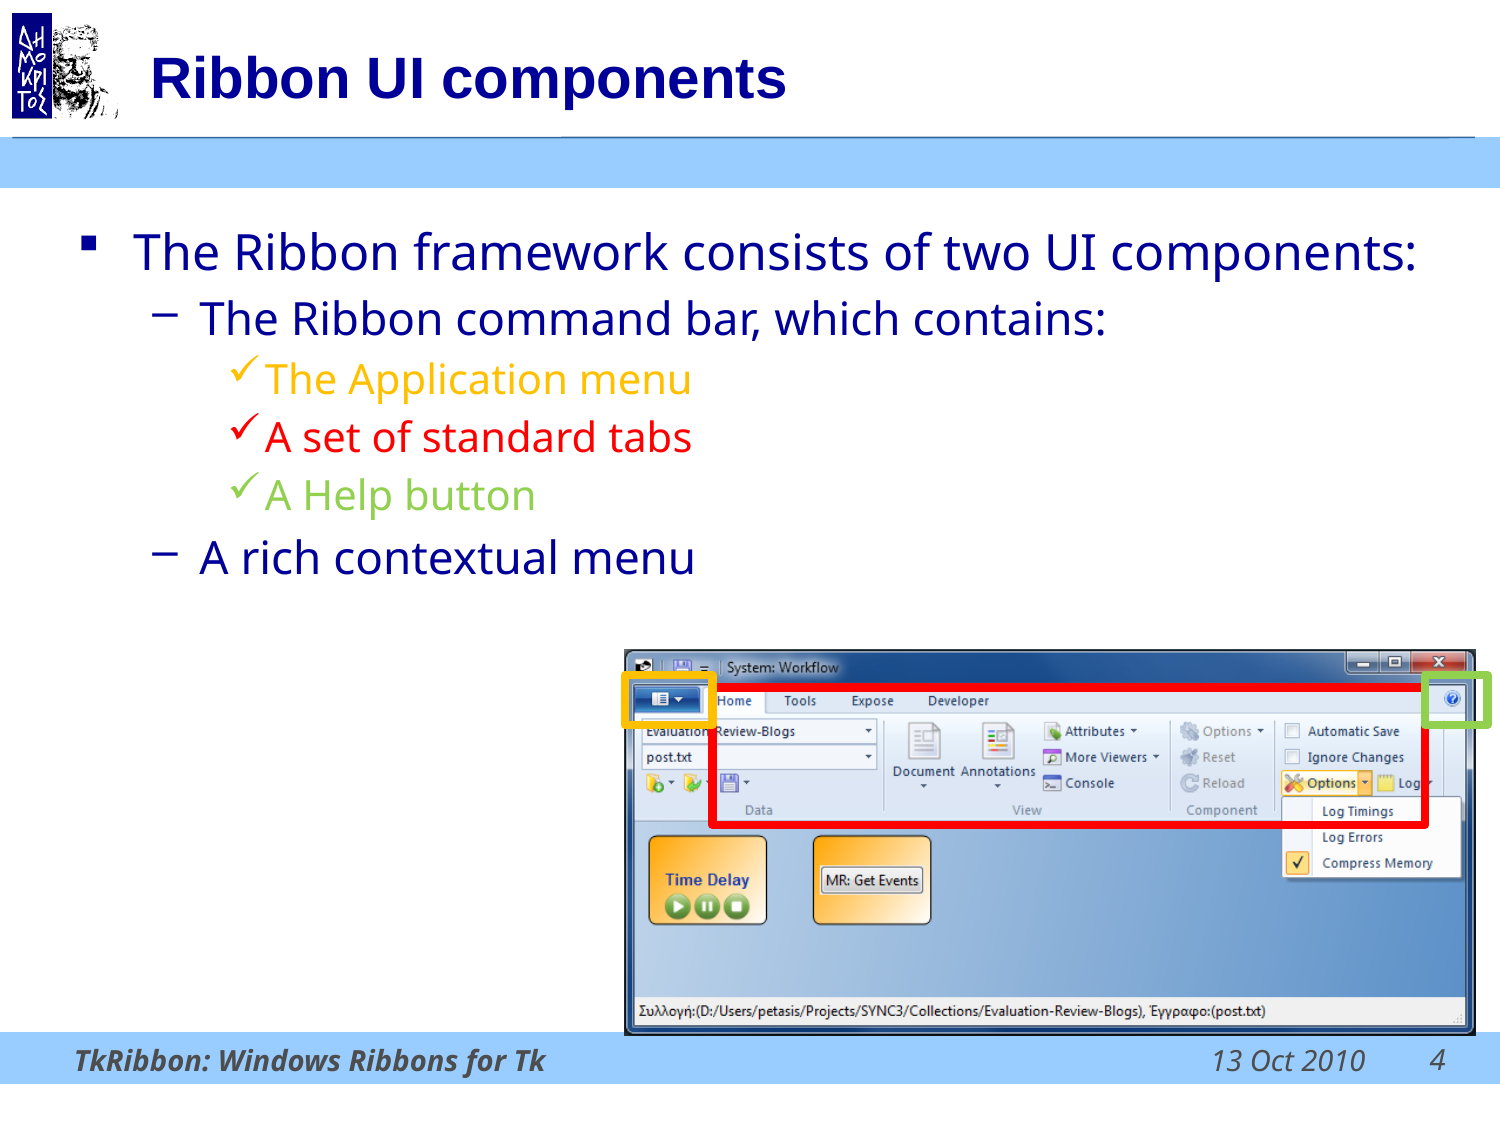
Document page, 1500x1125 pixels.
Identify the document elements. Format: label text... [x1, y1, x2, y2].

footer TkRibbon: Windows Ribbons for Tk [58, 1034, 1190, 1086]
picture [624, 649, 1477, 1036]
picture [11, 13, 118, 120]
list The Ribbon framework consists of two UI components: The Ribbon command bar, which contains: The Application menu A set of standard tabs A Help button A rich contextual menu [62, 212, 1438, 1001]
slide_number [1190, 1044, 1381, 1086]
title Ribbon UI components [135, 12, 1476, 138]
slide_number 4 [1399, 1043, 1476, 1084]
text_box [1481, 675, 1488, 725]
